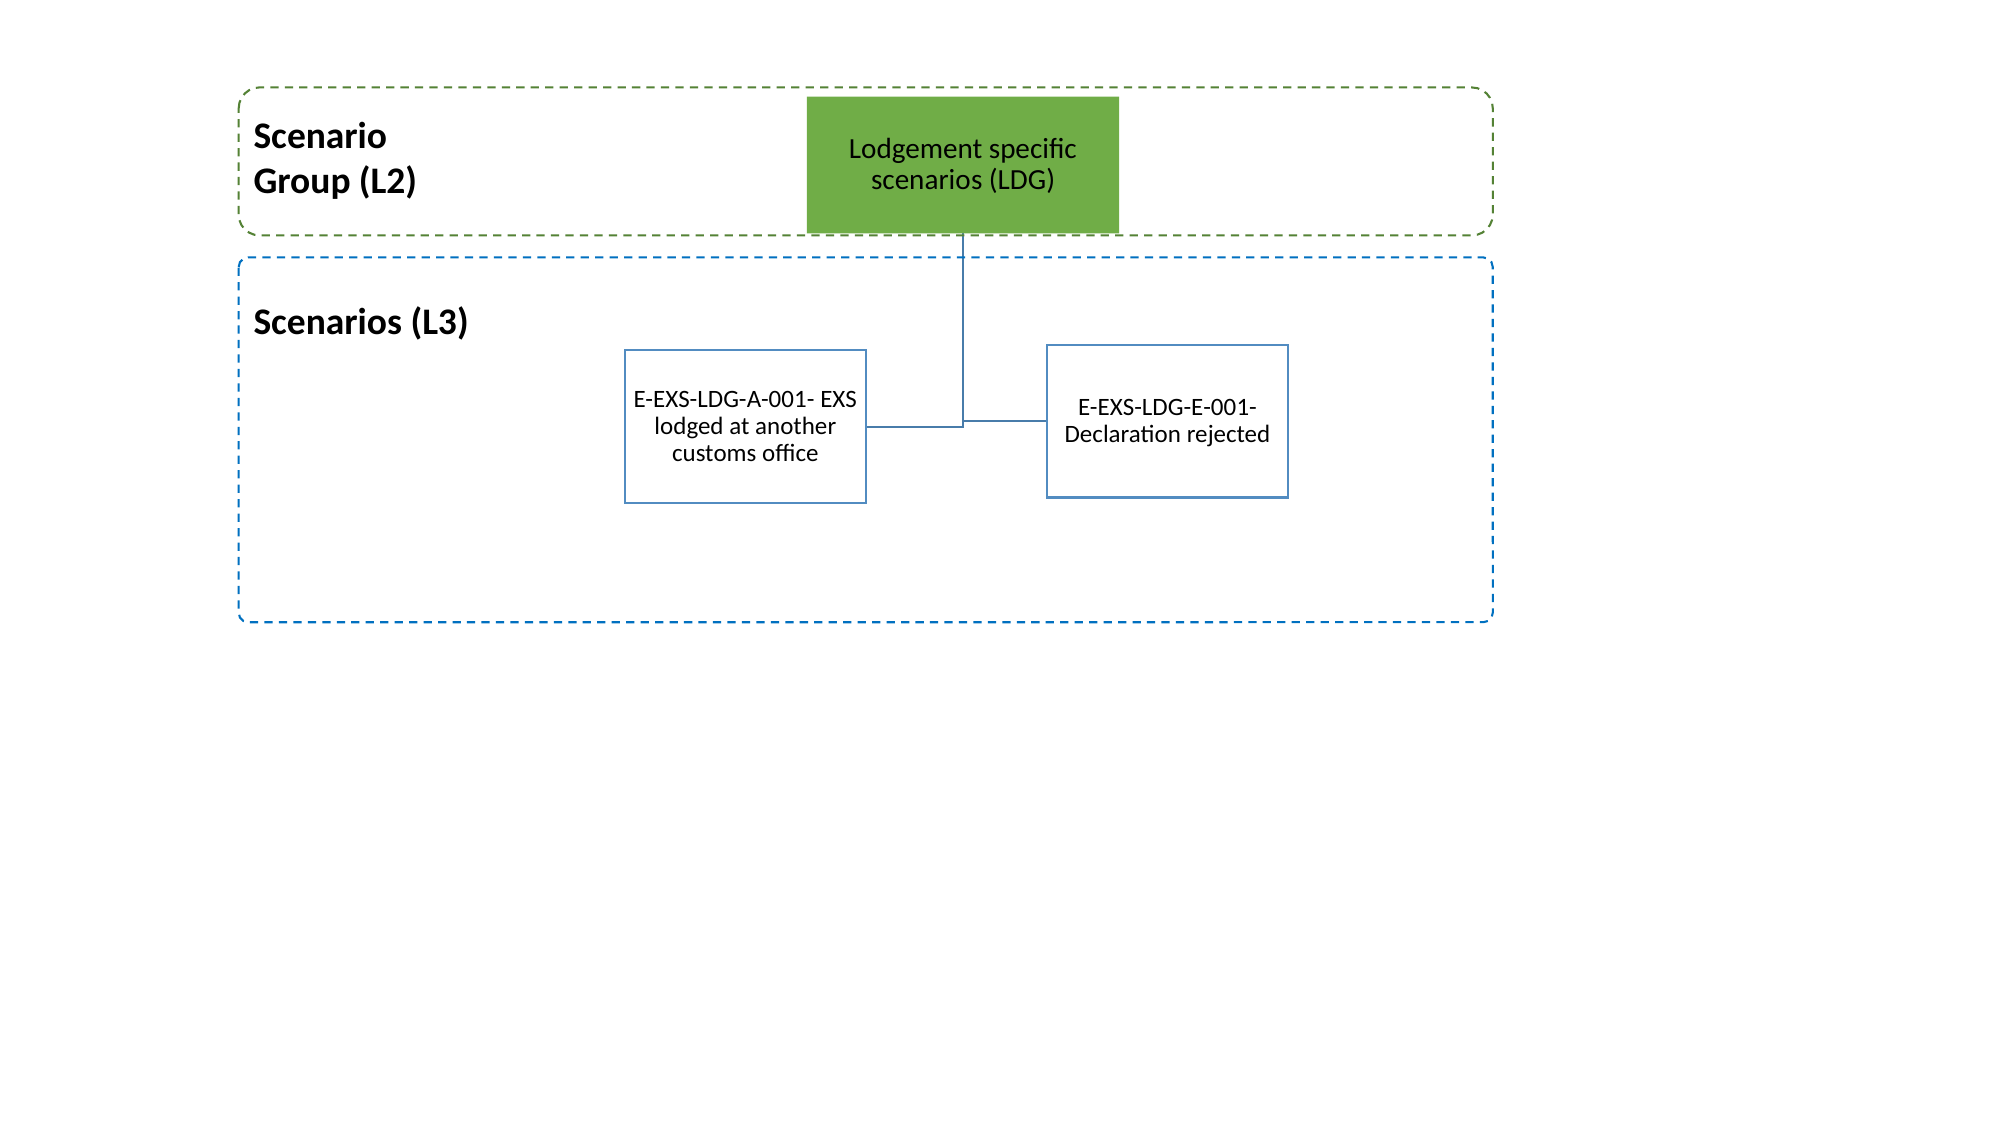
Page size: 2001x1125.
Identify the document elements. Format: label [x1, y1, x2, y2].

text_box [238, 87, 1493, 623]
